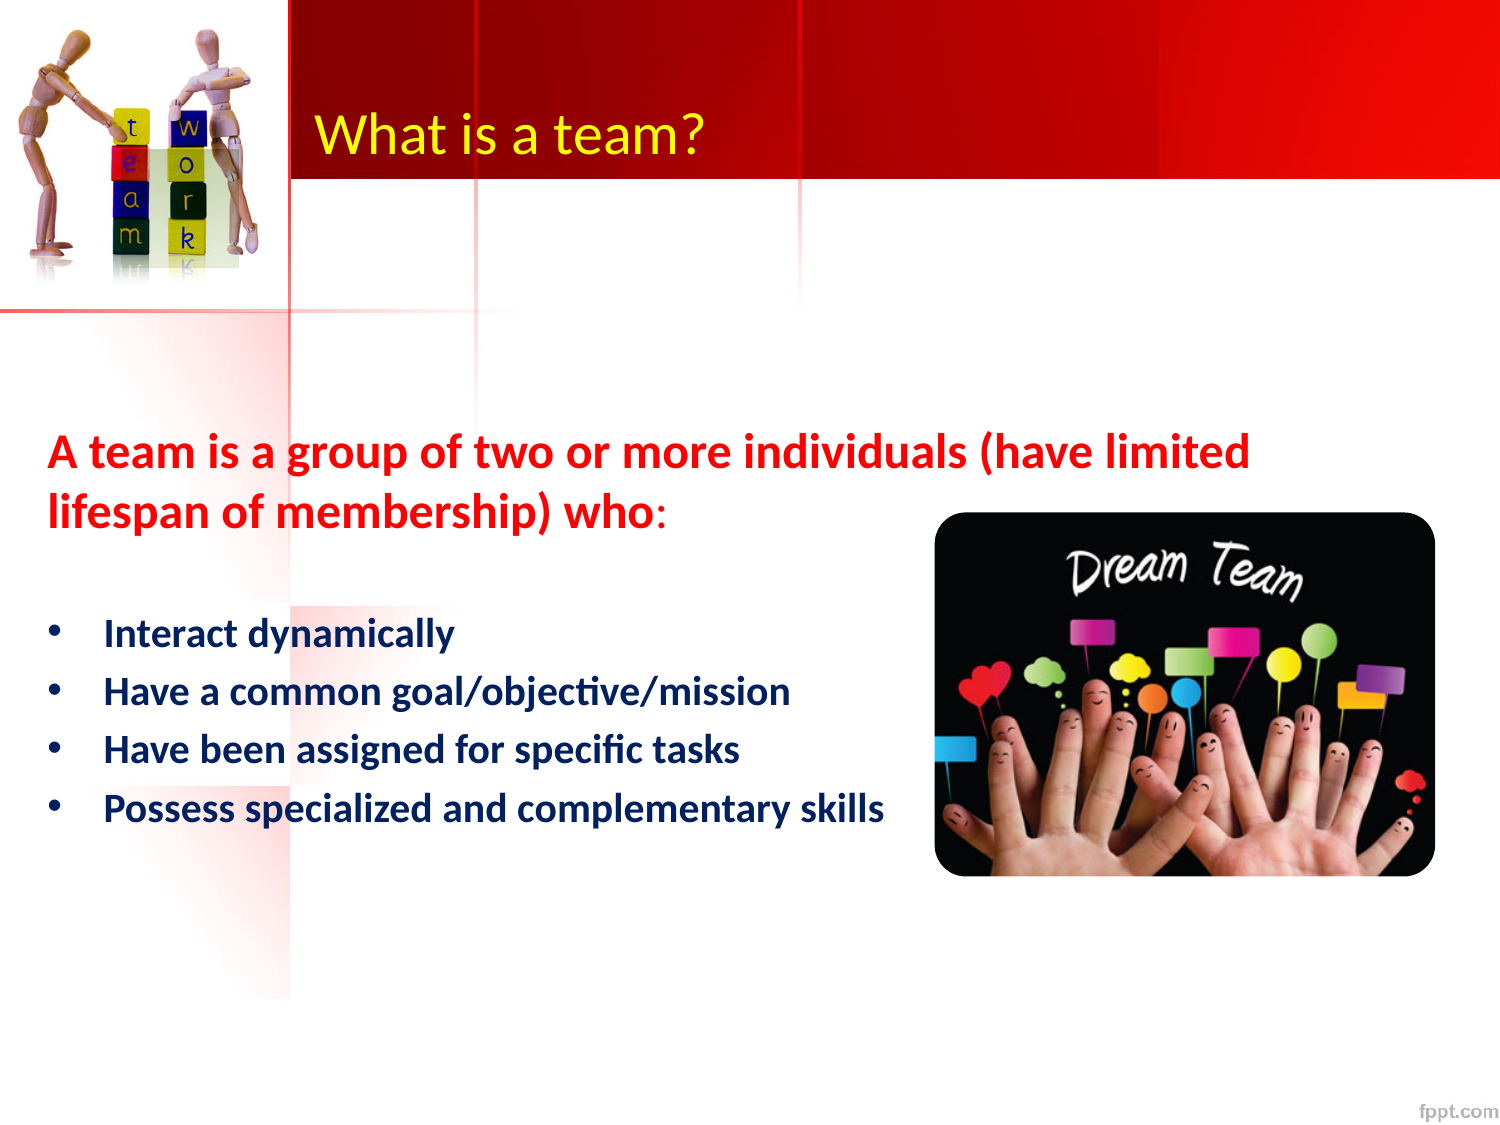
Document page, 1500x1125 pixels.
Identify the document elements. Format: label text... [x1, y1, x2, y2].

title What is a team? [299, 86, 1500, 174]
picture [0, 0, 1500, 1125]
list A team is a group of two or more individuals (have limited lifespan of membership) who: Interact dynamically Have a common goal/objective/mission Have been assigned for specific tasks Possess specialized and complementary skills [32, 411, 1436, 889]
